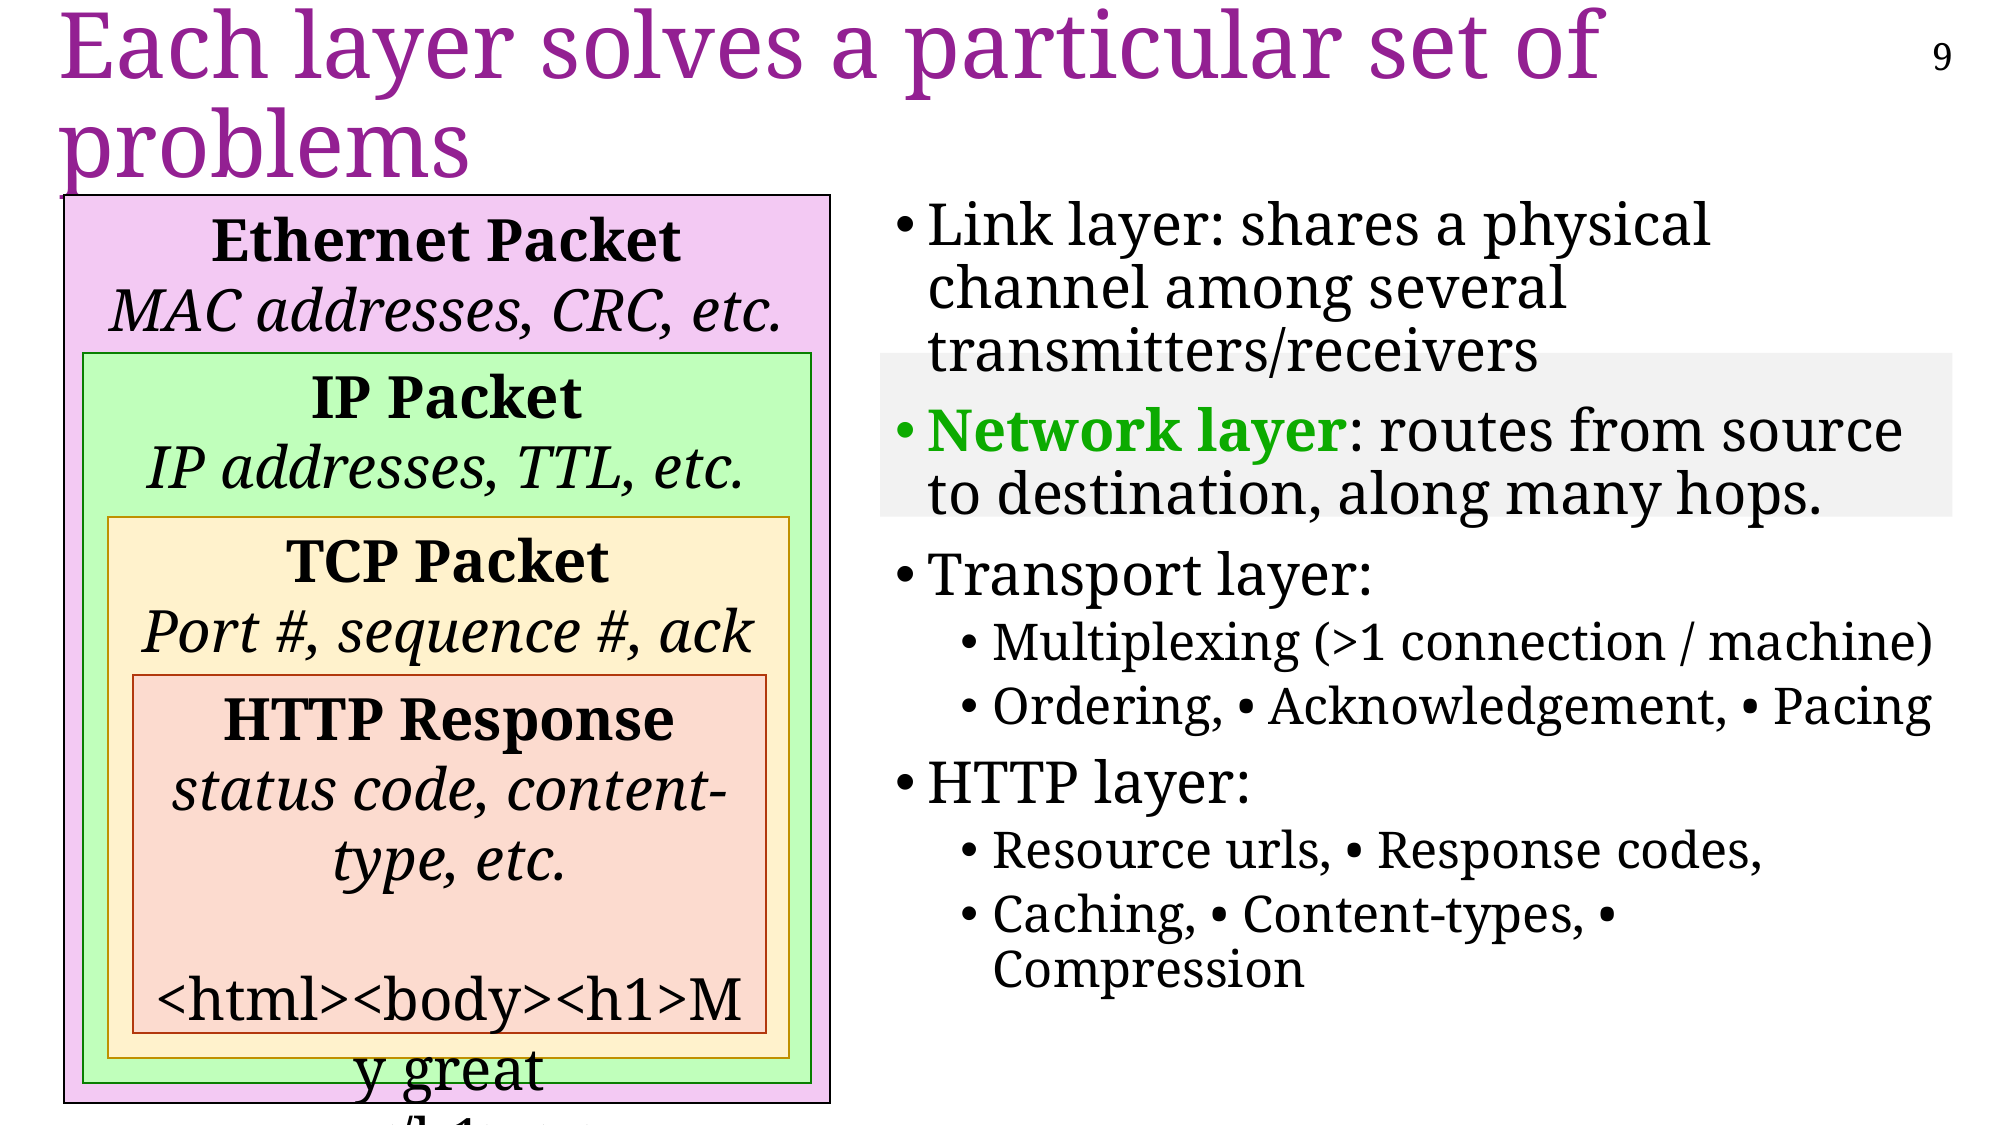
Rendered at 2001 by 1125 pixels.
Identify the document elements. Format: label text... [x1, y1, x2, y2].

text_box Ethernet Packet MAC addresses, CRC, etc. Ethernet payload [63, 194, 831, 1104]
title Each layer solves a particular set of problems [43, 25, 1953, 171]
list Link layer: shares a physical channel among several transmitters/receivers Network layer: routes from source to destination, along many hops. Transport layer: Multiplexing (>1 connection / machine) Ordering, • Acknowledgement, • Pacing HTTP layer: Resource urls, • Response codes, Caching, • Content-types, • Compression [880, 188, 1953, 1106]
text_box IP Packet IP addresses, TTL, etc. IP payload [82, 352, 812, 1084]
text_box TCP Packet Port #, sequence #, ack #, etc. TCP payload [107, 516, 790, 1059]
text_box HTTP Response status code, content-type, etc. <html><body><h1>My great page</h1><p>… [132, 674, 767, 1034]
